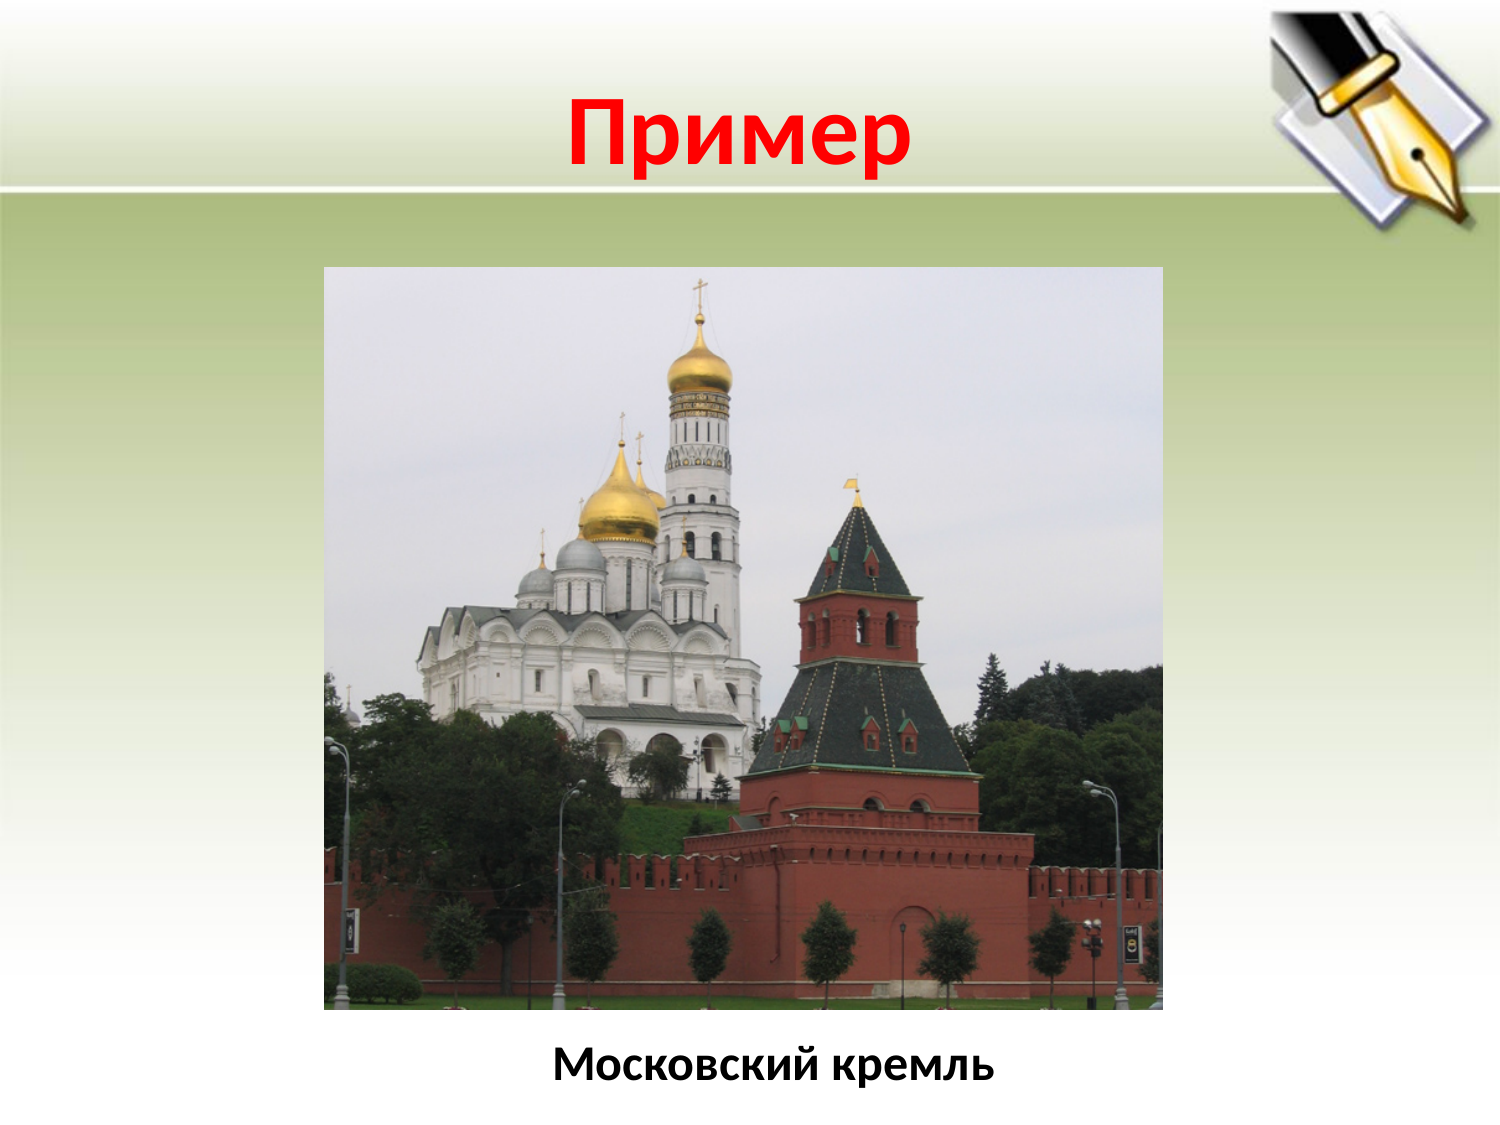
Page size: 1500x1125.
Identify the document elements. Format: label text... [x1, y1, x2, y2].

text_box Московский кремль [490, 1023, 1058, 1098]
title Пример [64, 30, 1415, 219]
picture [0, 0, 1500, 1125]
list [324, 266, 1163, 1010]
